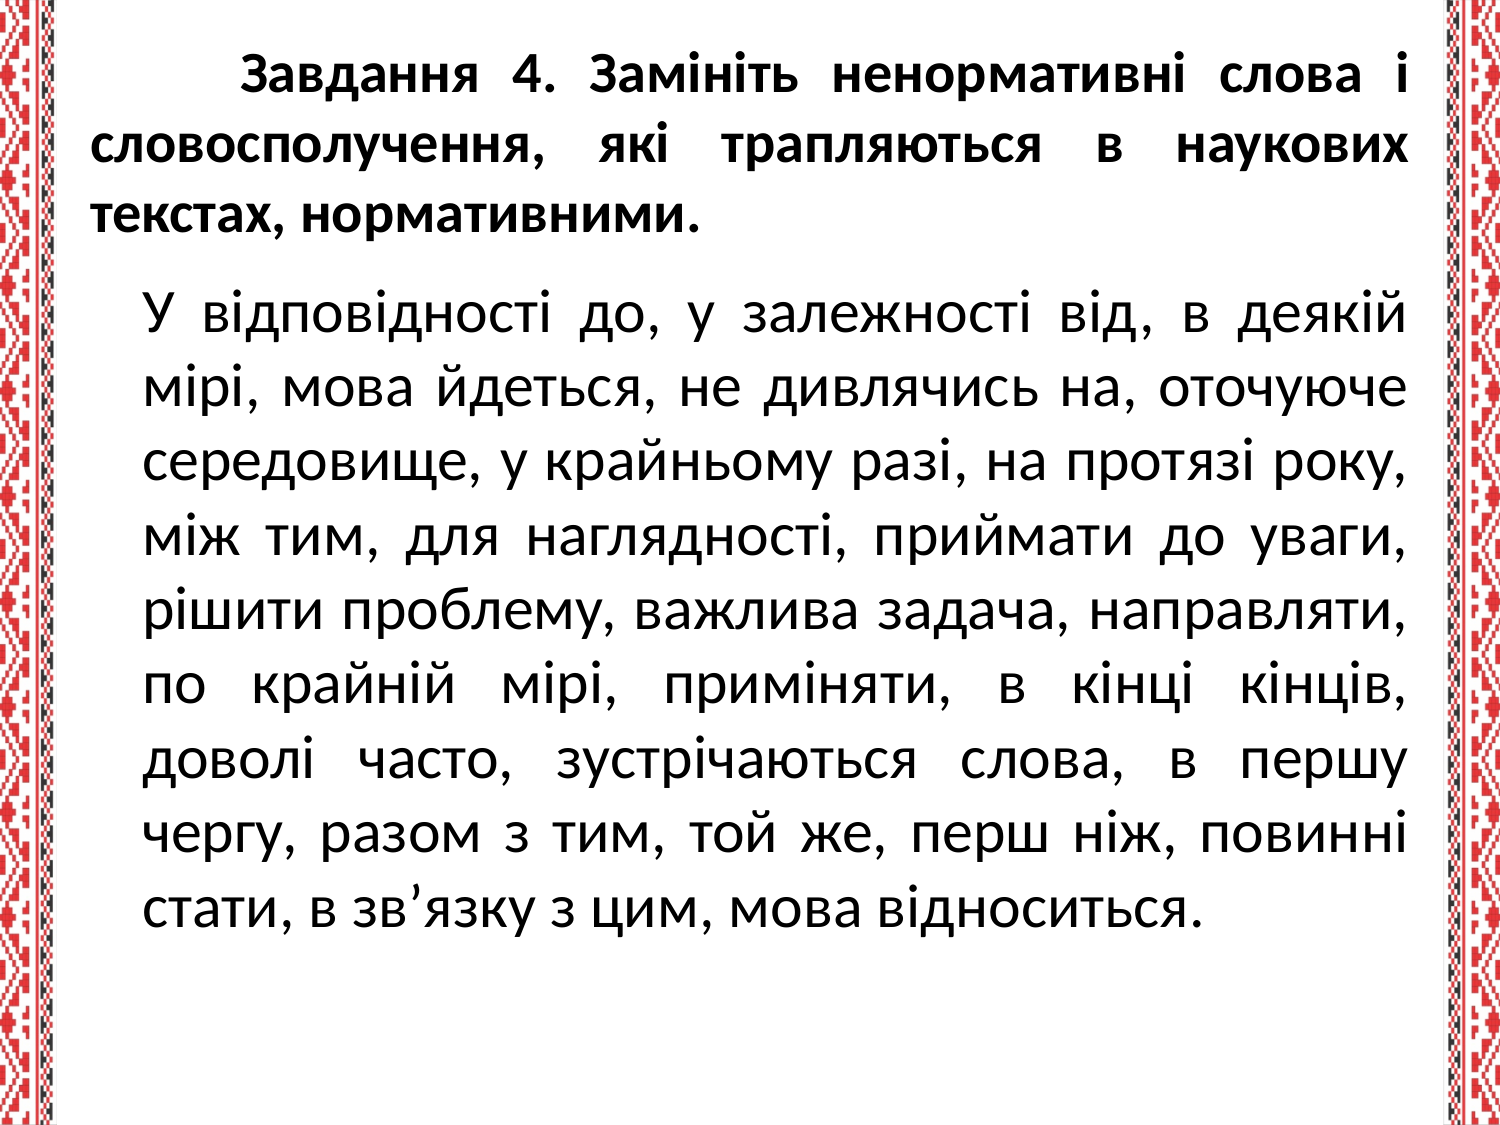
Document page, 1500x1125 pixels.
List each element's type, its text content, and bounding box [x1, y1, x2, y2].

picture [937, 1, 1500, 1124]
list У відповідності до, у залежності від, в деякій мірі, мова йдеться, не дивлячись на, оточуюче середовище, у крайньому разі, на протязі року, між тим, для наглядності, приймати до уваги, рішити проблему, важлива задача, направляти, по крайній мірі, приміняти, в кінці кінців, доволі часто, зустрічаються слова, в першу чергу, разом з тим, той же, перш ніж, повинні стати, в зв’язку з цим, мова відноситься. [75, 262, 1425, 1005]
picture [0, 1, 563, 1124]
title Завдання 4. Замініть ненормативні слова і словосполучення, які трапляються в наукових текстах, нормативними. [75, 45, 1425, 233]
